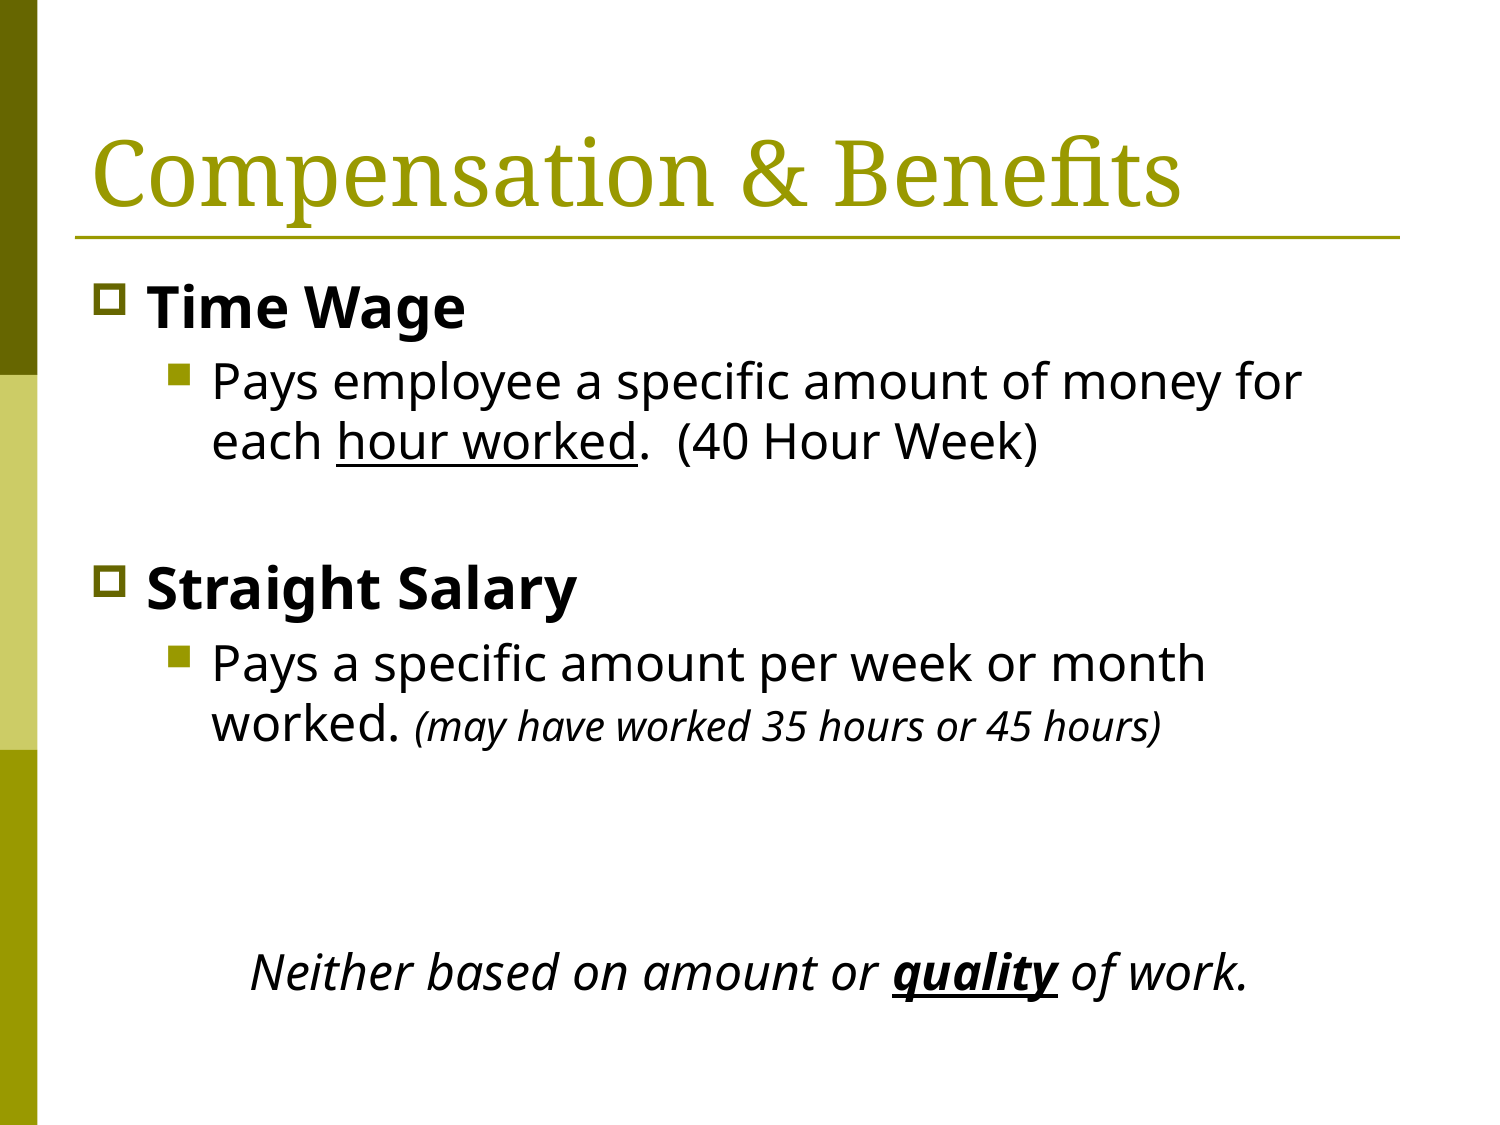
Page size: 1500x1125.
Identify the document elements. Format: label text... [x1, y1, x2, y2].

list Time Wage Pays employee a specific amount of money for each hour worked. (40 Hour Week) Straight Salary Pays a specific amount per week or month worked. (may have worked 35 hours or 45 hours) Neither based on amount or quality of work. [74, 262, 1426, 1006]
title Compensation & Benefits [74, 45, 1426, 233]
